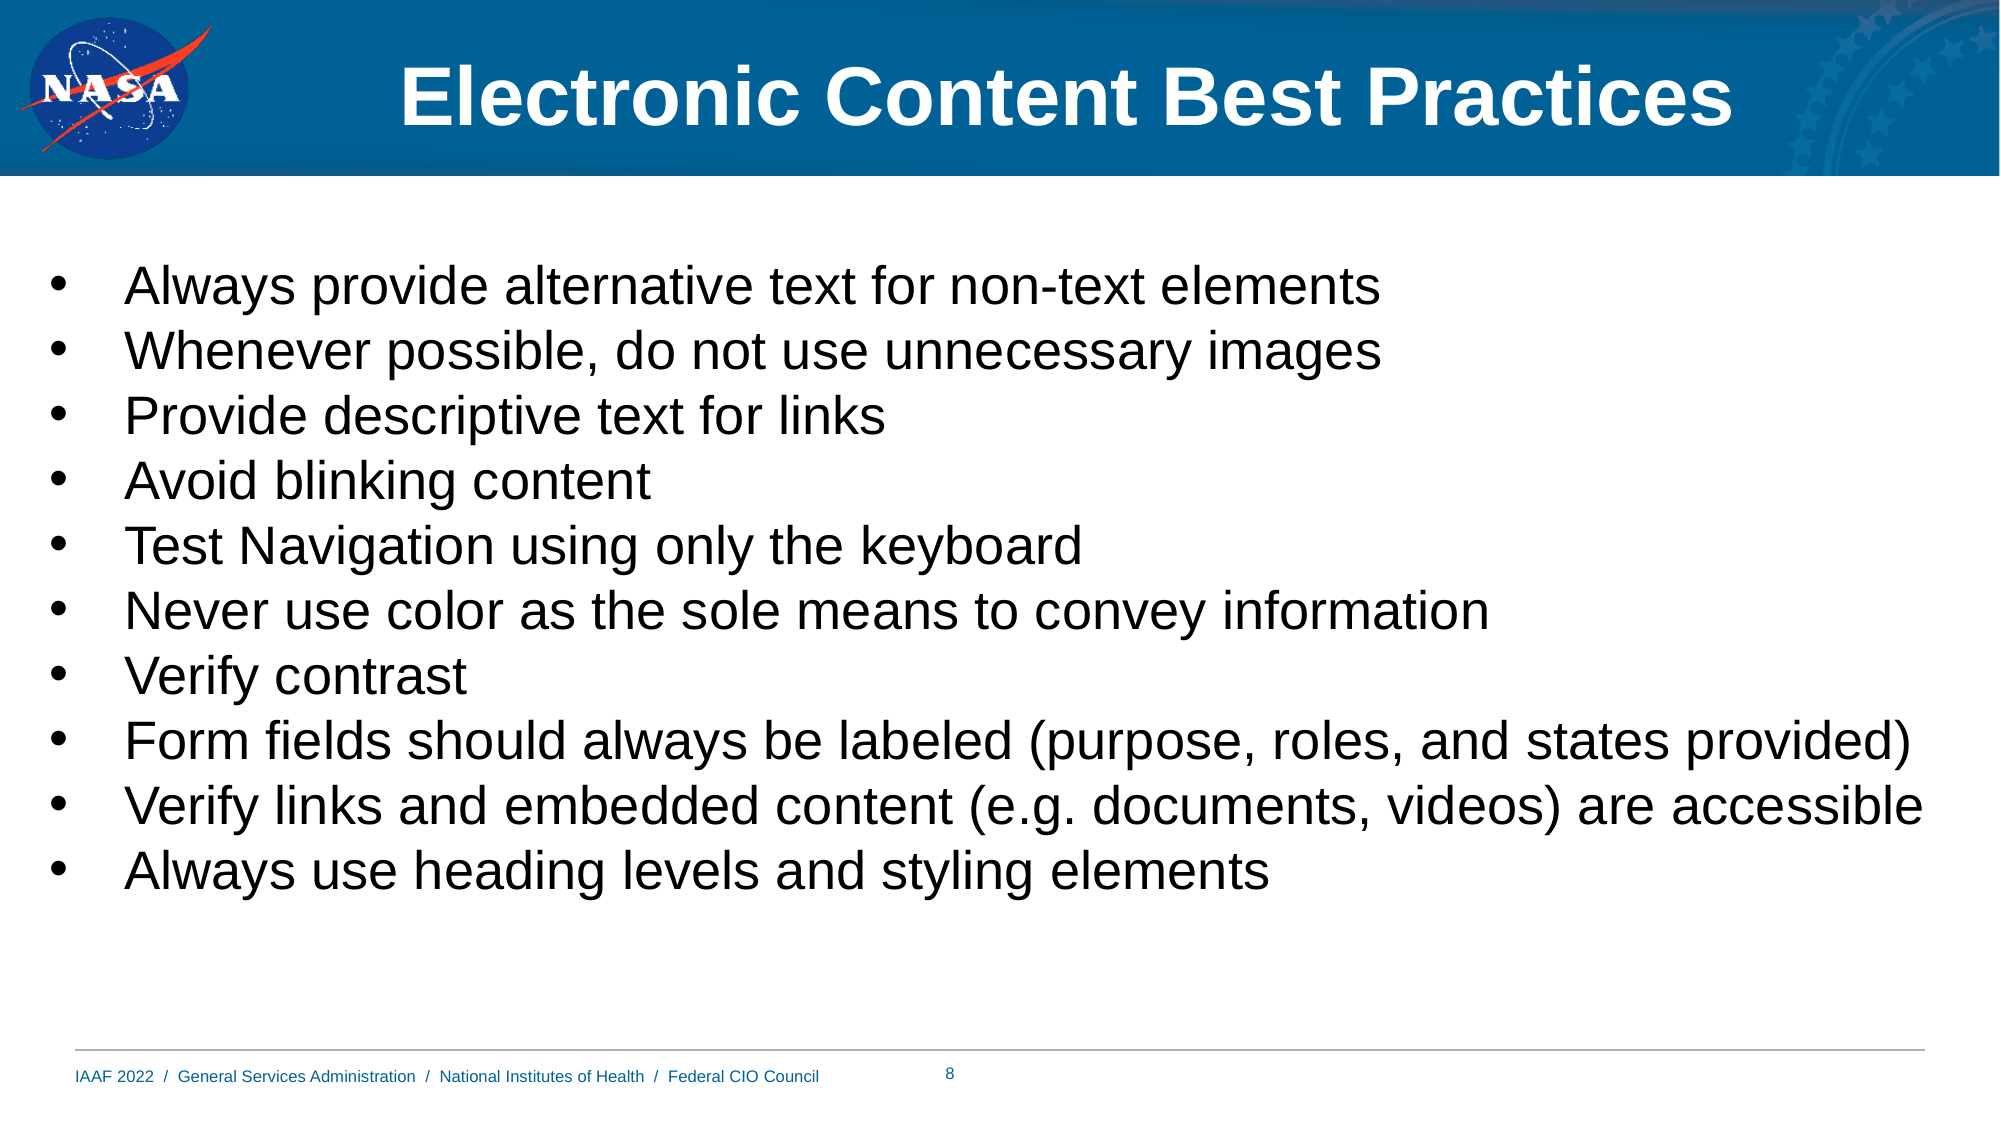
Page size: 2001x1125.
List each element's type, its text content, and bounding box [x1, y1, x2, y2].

title Electronic Content Best Practices [327, 45, 1809, 193]
picture [0, 0, 2000, 176]
picture [0, 168, 327, 178]
slide_number 8 [725, 1042, 1176, 1103]
list Always provide alternative text for non-text elements Whenever possible, do not use unnecessary images Provide descriptive text for links Avoid blinking content Test Navigation using only the keyboard Never use color as the sole means to convey information Verify contrast Form fields should always be labeled (purpose, roles, and states provided) Verify links and embedded content (e.g. documents, videos) are accessible Always use heading levels and styling elements [0, 243, 1967, 1123]
